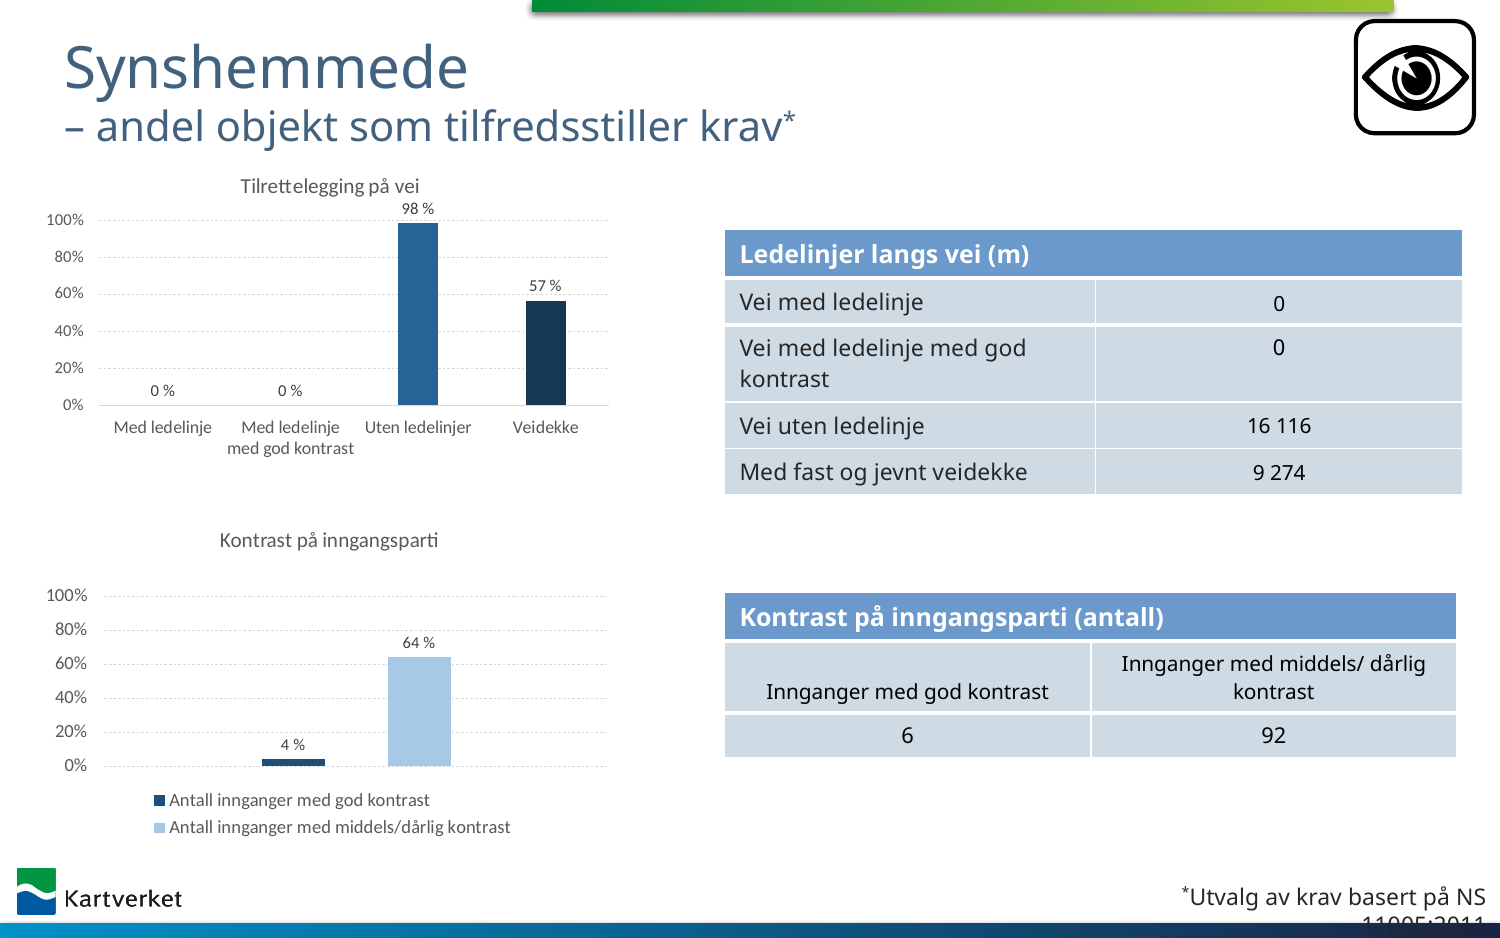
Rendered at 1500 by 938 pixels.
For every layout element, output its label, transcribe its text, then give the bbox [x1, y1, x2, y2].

table_cell Vei med ledelinje [725, 280, 1095, 323]
table_cell Vei med ledelinje med god kontrast [725, 327, 1095, 401]
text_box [1355, 20, 1475, 134]
table_cell 6 [725, 715, 1090, 757]
text_box Synshemmede – andel objekt som tilfredsstiller krav* [49, 24, 1431, 158]
table_cell 0 [1096, 280, 1462, 323]
table_cell 9 274 [1096, 449, 1462, 494]
table_cell 16 116 [1096, 403, 1462, 448]
picture [41, 166, 619, 492]
table_cell 92 [1092, 715, 1456, 757]
table_cell 0 [1096, 327, 1462, 401]
table_cell Med fast og jevnt veidekke [725, 449, 1095, 494]
table_cell Innganger med middels/ dårlig kontrast [1092, 643, 1456, 711]
text_box *Utvalg av krav basert på NS 11005:2011 [1068, 873, 1500, 938]
table_cell Innganger med god kontrast [725, 643, 1090, 711]
table_header Ledelinjer langs vei (m) [725, 230, 1462, 276]
table_cell Vei uten ledelinje [725, 403, 1095, 448]
table_header Kontrast på inngangsparti (antall) [725, 593, 1456, 639]
picture [41, 520, 618, 846]
